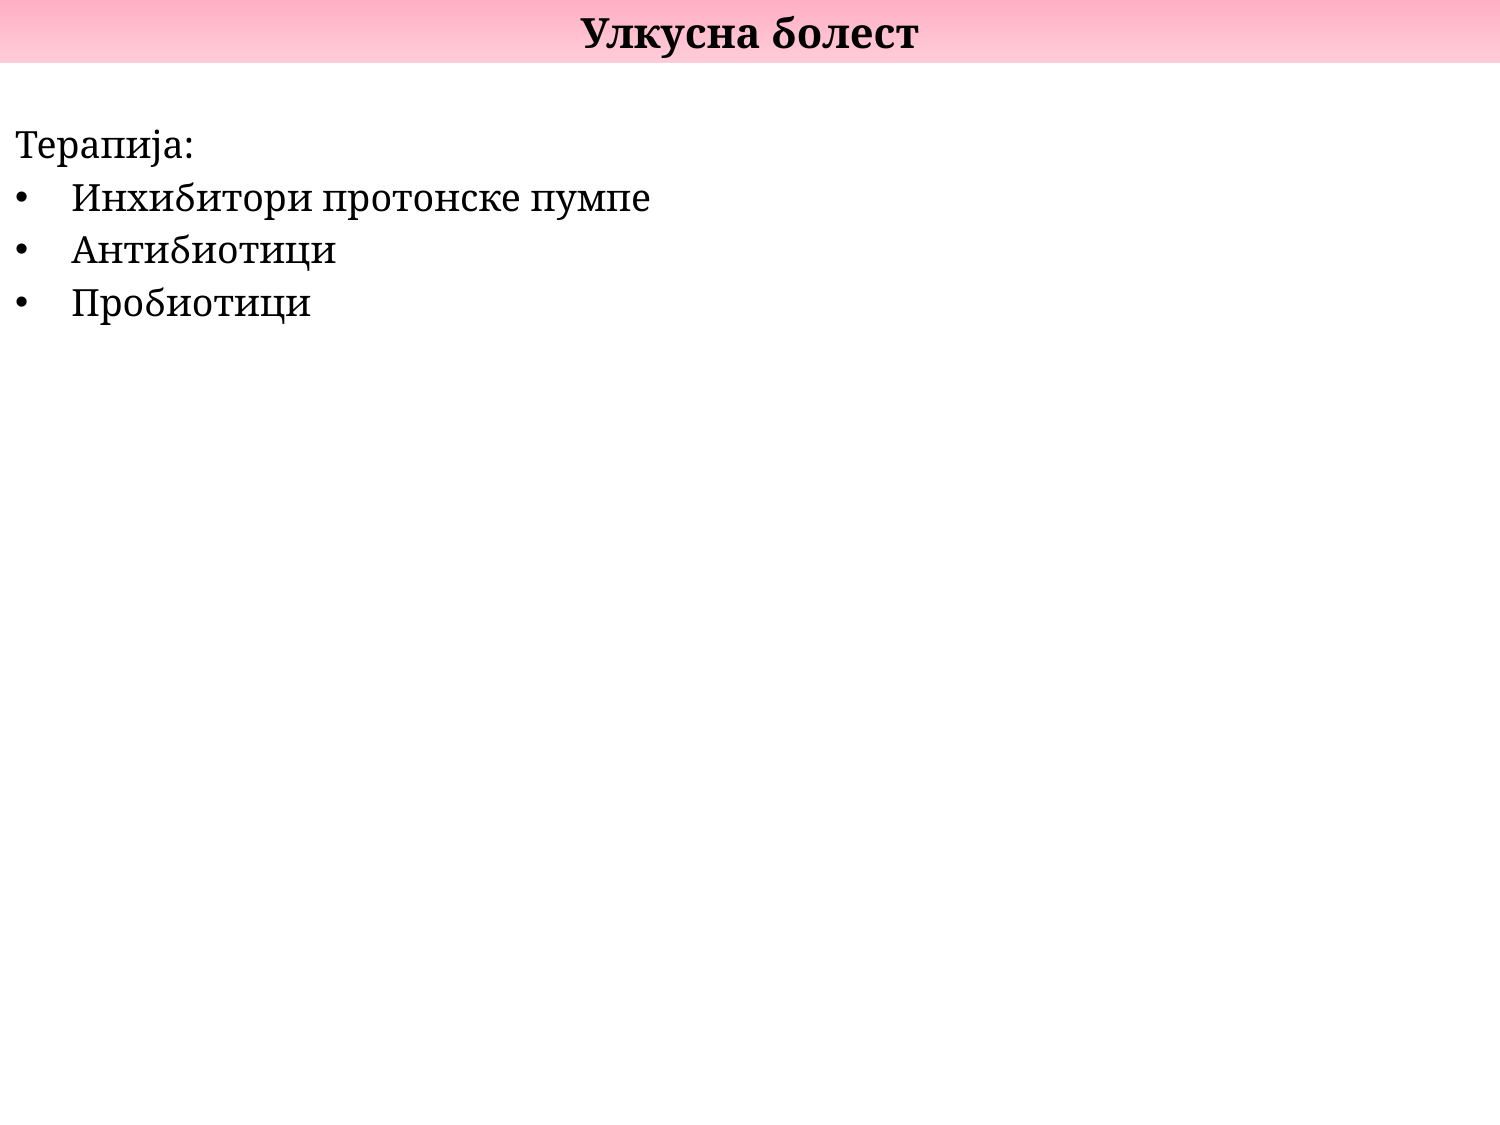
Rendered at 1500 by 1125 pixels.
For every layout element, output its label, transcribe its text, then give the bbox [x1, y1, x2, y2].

text_box Улкусна болест [0, 0, 1500, 63]
list Терапија: Инхибитори протонске пумпе Антибиотици Пробиотици [0, 113, 1500, 857]
